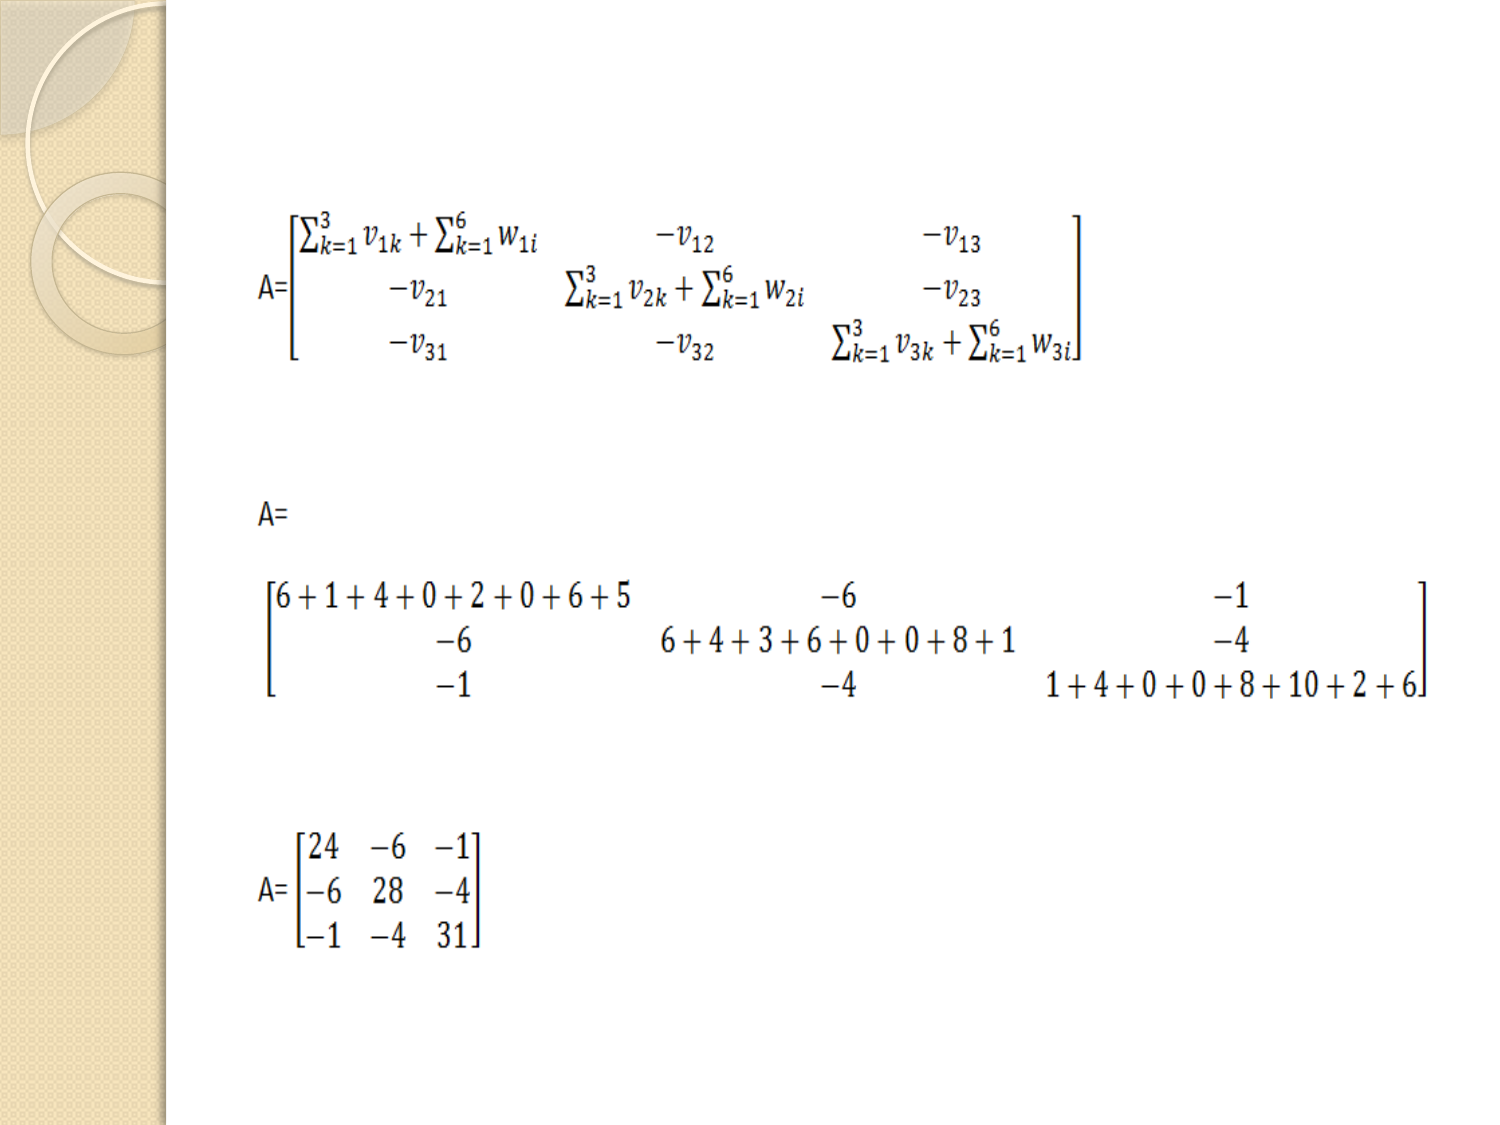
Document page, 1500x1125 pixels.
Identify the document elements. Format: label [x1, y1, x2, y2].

list [182, 184, 1455, 977]
